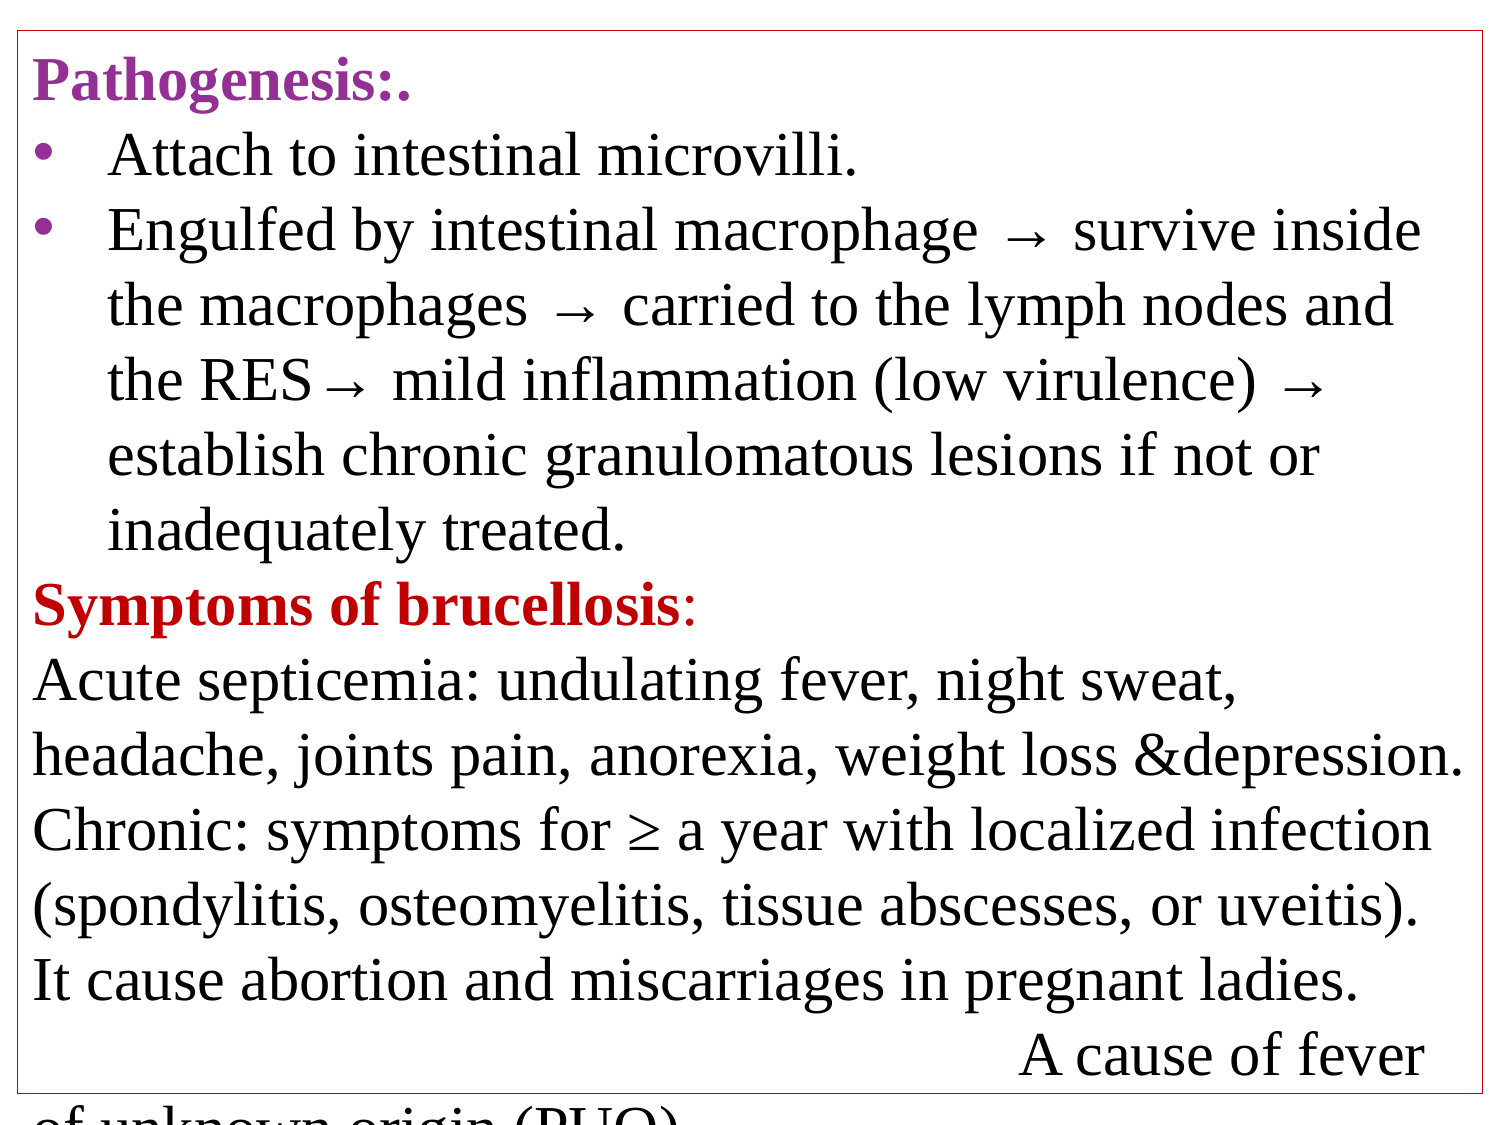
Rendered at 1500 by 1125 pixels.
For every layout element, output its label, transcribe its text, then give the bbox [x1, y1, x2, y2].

subtitle Pathogenesis:. Attach to intestinal microvilli. Engulfed by intestinal macrophage → survive inside the macrophages → carried to the lymph nodes and the RES→ mild inflammation (low virulence) → establish chronic granulomatous lesions if not or inadequately treated. Symptoms of brucellosis: Acute septicemia: undulating fever, night sweat, headache, joints pain, anorexia, weight loss &depression. Chronic: symptoms for ≥ a year with localized infection (spondylitis, osteomyelitis, tissue abscesses, or uveitis). It cause abortion and miscarriages in pregnant ladies. A cause of fever of unknown origin (PUO). [17, 30, 1483, 1094]
